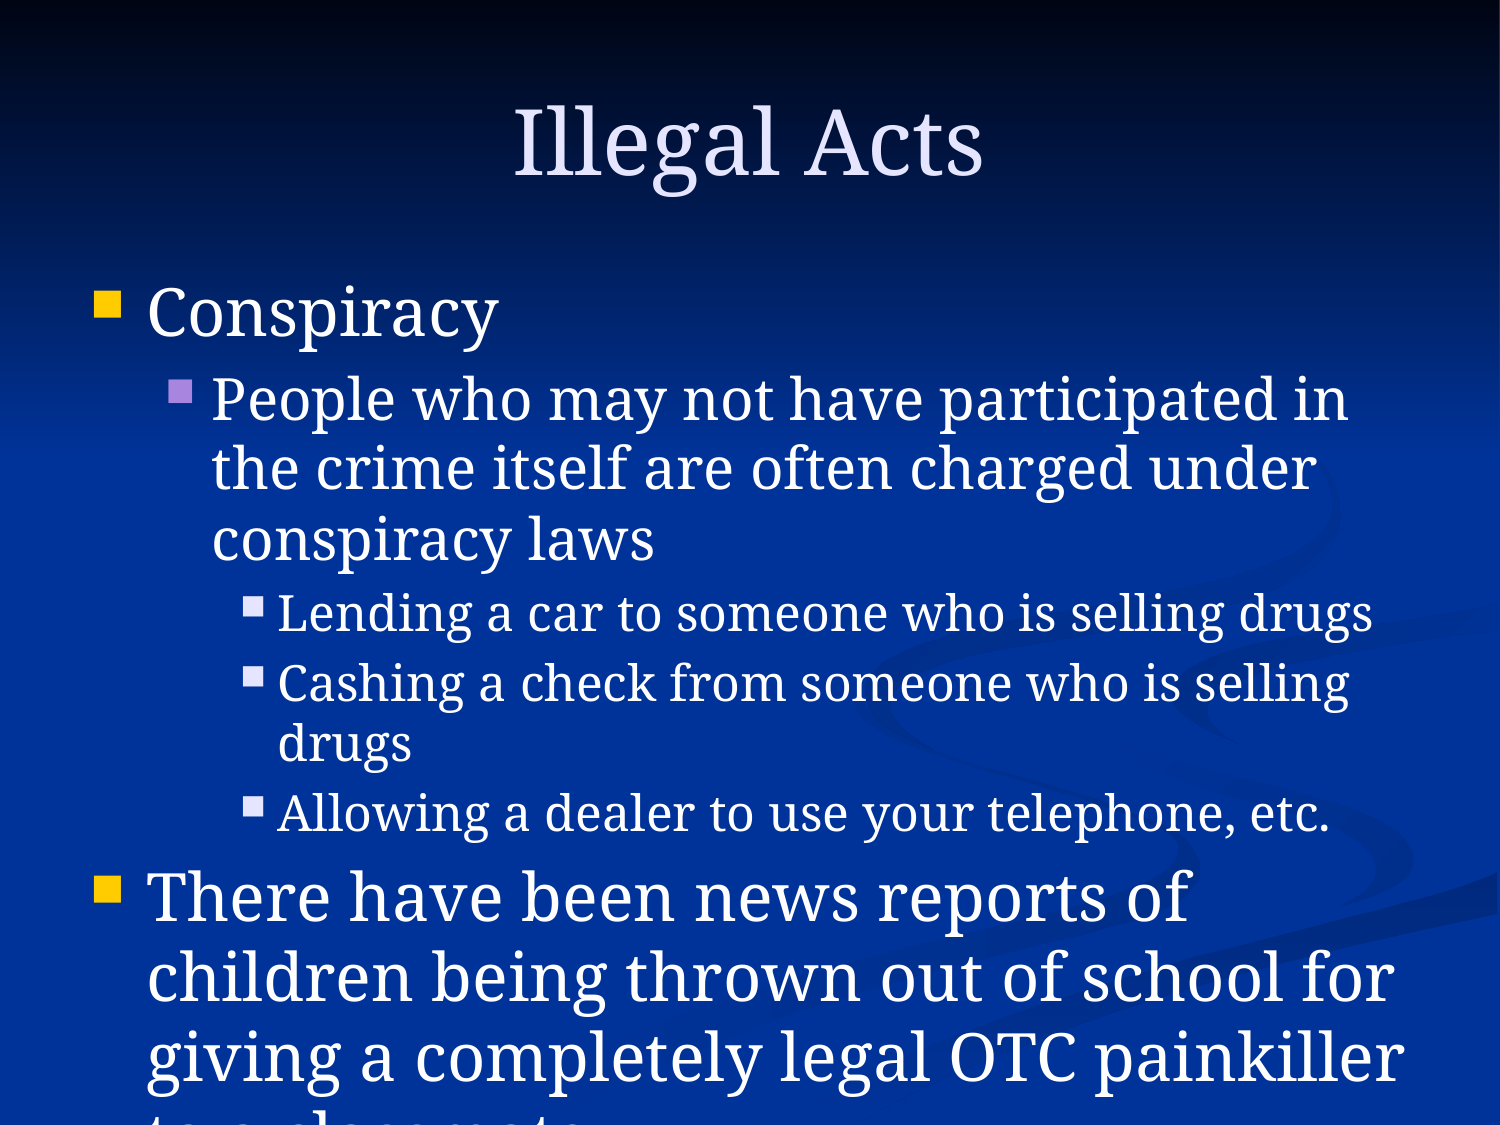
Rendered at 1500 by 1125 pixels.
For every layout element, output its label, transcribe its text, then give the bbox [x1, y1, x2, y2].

title Illegal Acts [74, 44, 1426, 233]
list Conspiracy People who may not have participated in the crime itself are often charged under conspiracy laws Lending a car to someone who is selling drugs Cashing a check from someone who is selling drugs Allowing a dealer to use your telephone, etc. There have been news reports of children being thrown out of school for giving a completely legal OTC painkiller to a classmate. [74, 262, 1426, 1006]
